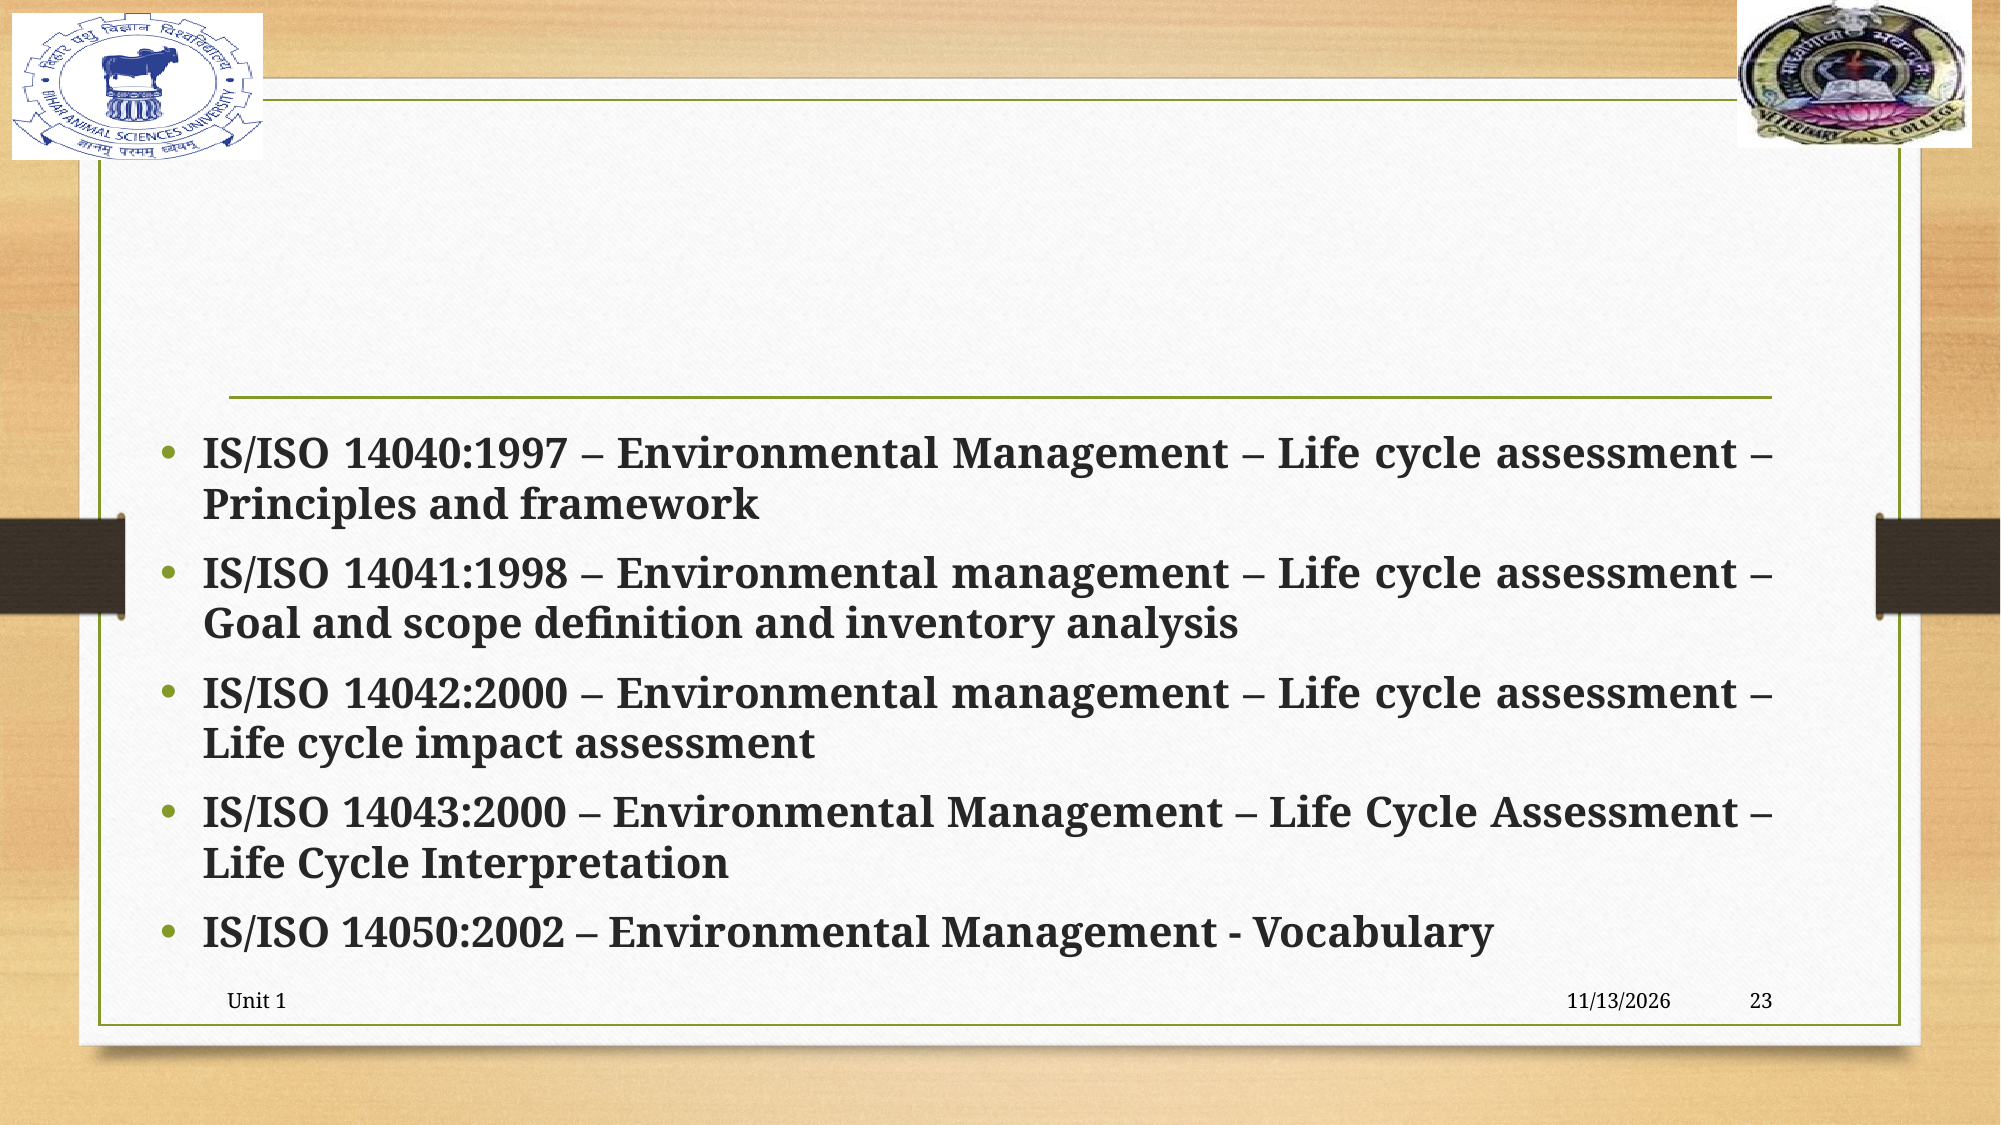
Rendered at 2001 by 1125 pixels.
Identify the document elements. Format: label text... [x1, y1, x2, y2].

slide_number 23 [1698, 979, 1788, 1025]
picture [0, 0, 2001, 1125]
footer Unit 1 [212, 979, 1411, 1025]
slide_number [1423, 979, 1686, 1025]
list IS/ISO 14040:1997 – Environmental Management – Life cycle assessment – Principles and framework IS/ISO 14041:1998 – Environmental management – Life cycle assessment – Goal and scope definition and inventory analysis IS/ISO 14042:2000 – Environmental management – Life cycle assessment – Life cycle impact assessment IS/ISO 14043:2000 – Environmental Management – Life Cycle Assessment – Life Cycle Interpretation IS/ISO 14050:2002 – Environmental Management - Vocabulary [145, 419, 1788, 964]
